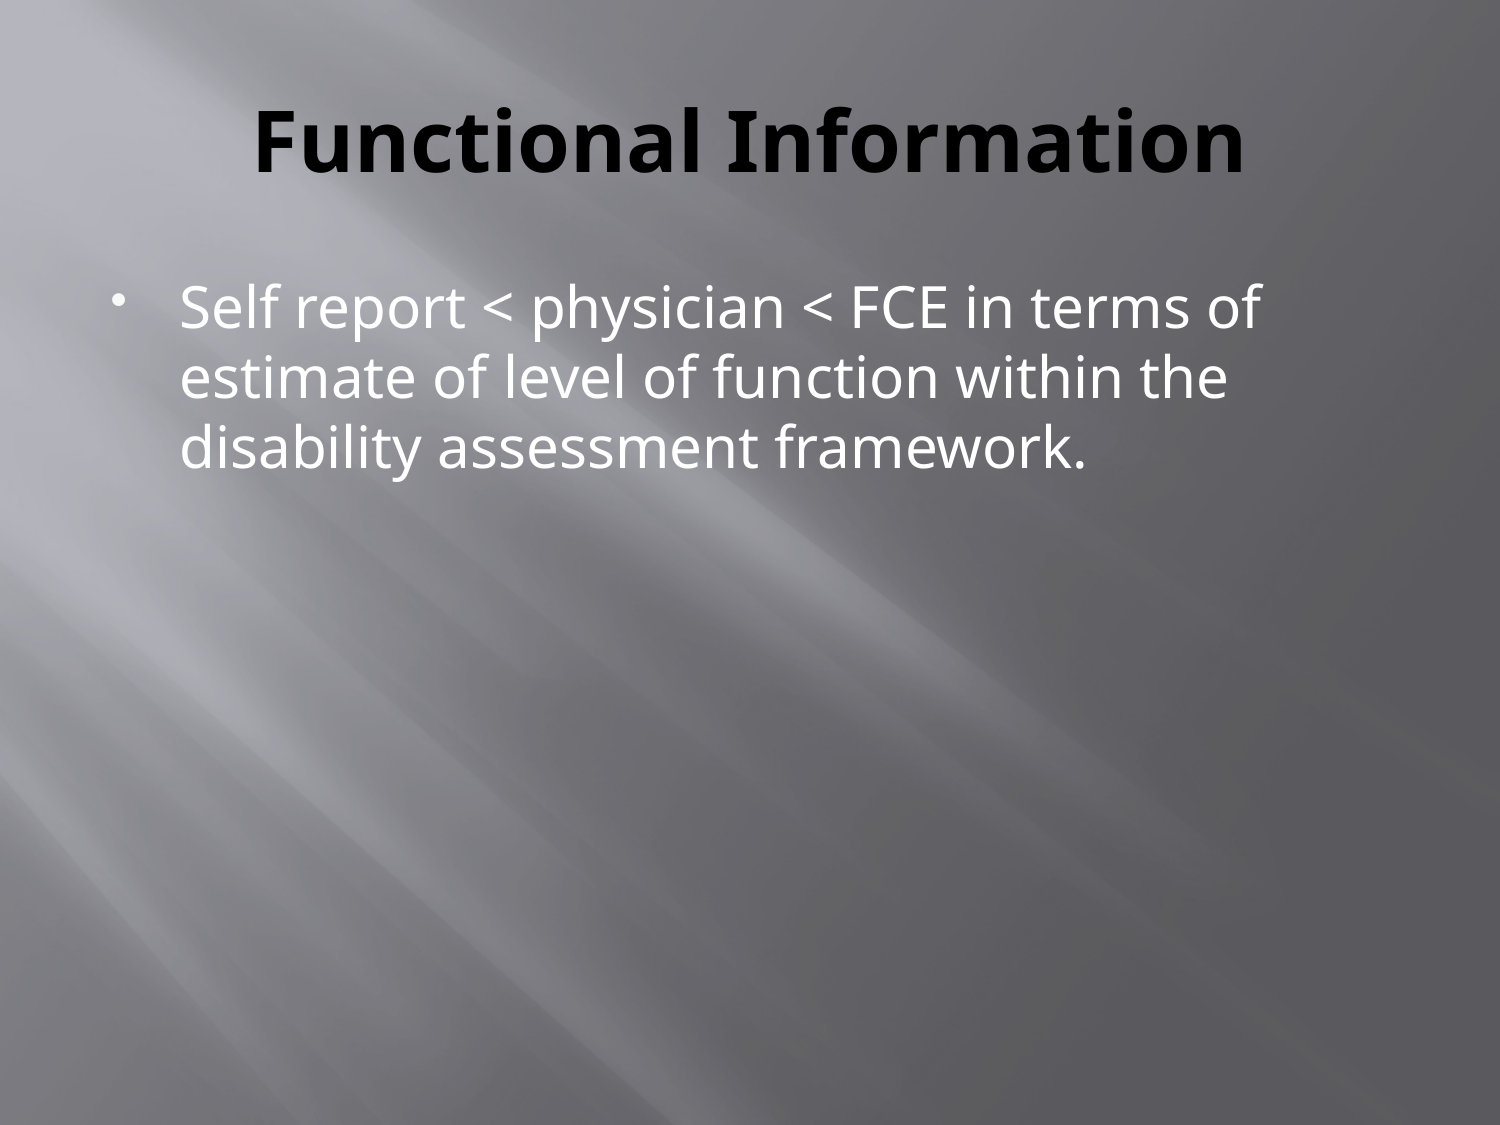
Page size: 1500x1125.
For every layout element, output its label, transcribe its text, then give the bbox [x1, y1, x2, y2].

list Self report < physician < FCE in terms of estimate of level of function within the disability assessment framework. [75, 262, 1425, 1035]
title Functional Information [75, 45, 1425, 233]
